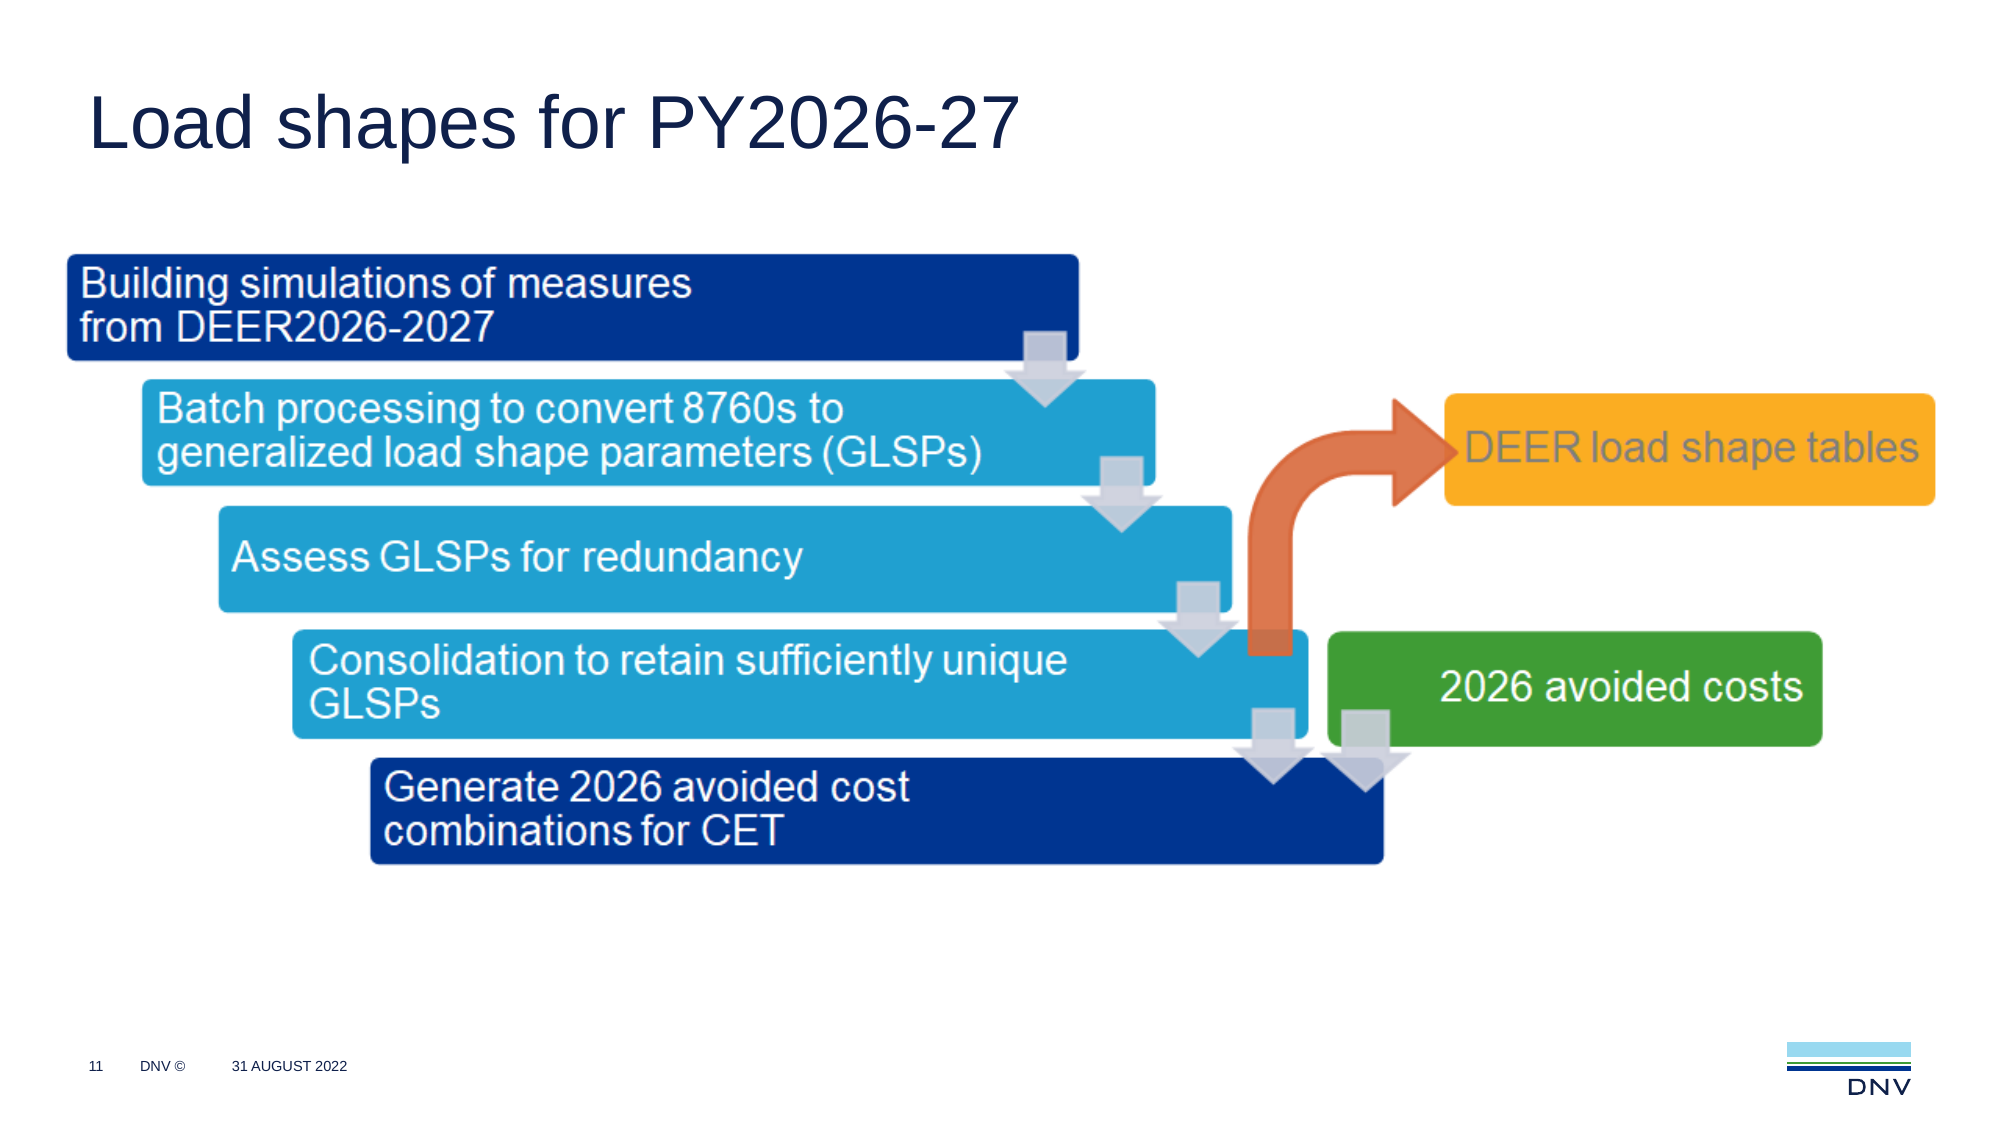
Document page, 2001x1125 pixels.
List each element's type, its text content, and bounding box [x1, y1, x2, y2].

title Load shapes for PY2026-27 [88, 88, 1912, 242]
slide_number 11 [88, 1056, 133, 1082]
picture [55, 244, 1945, 880]
